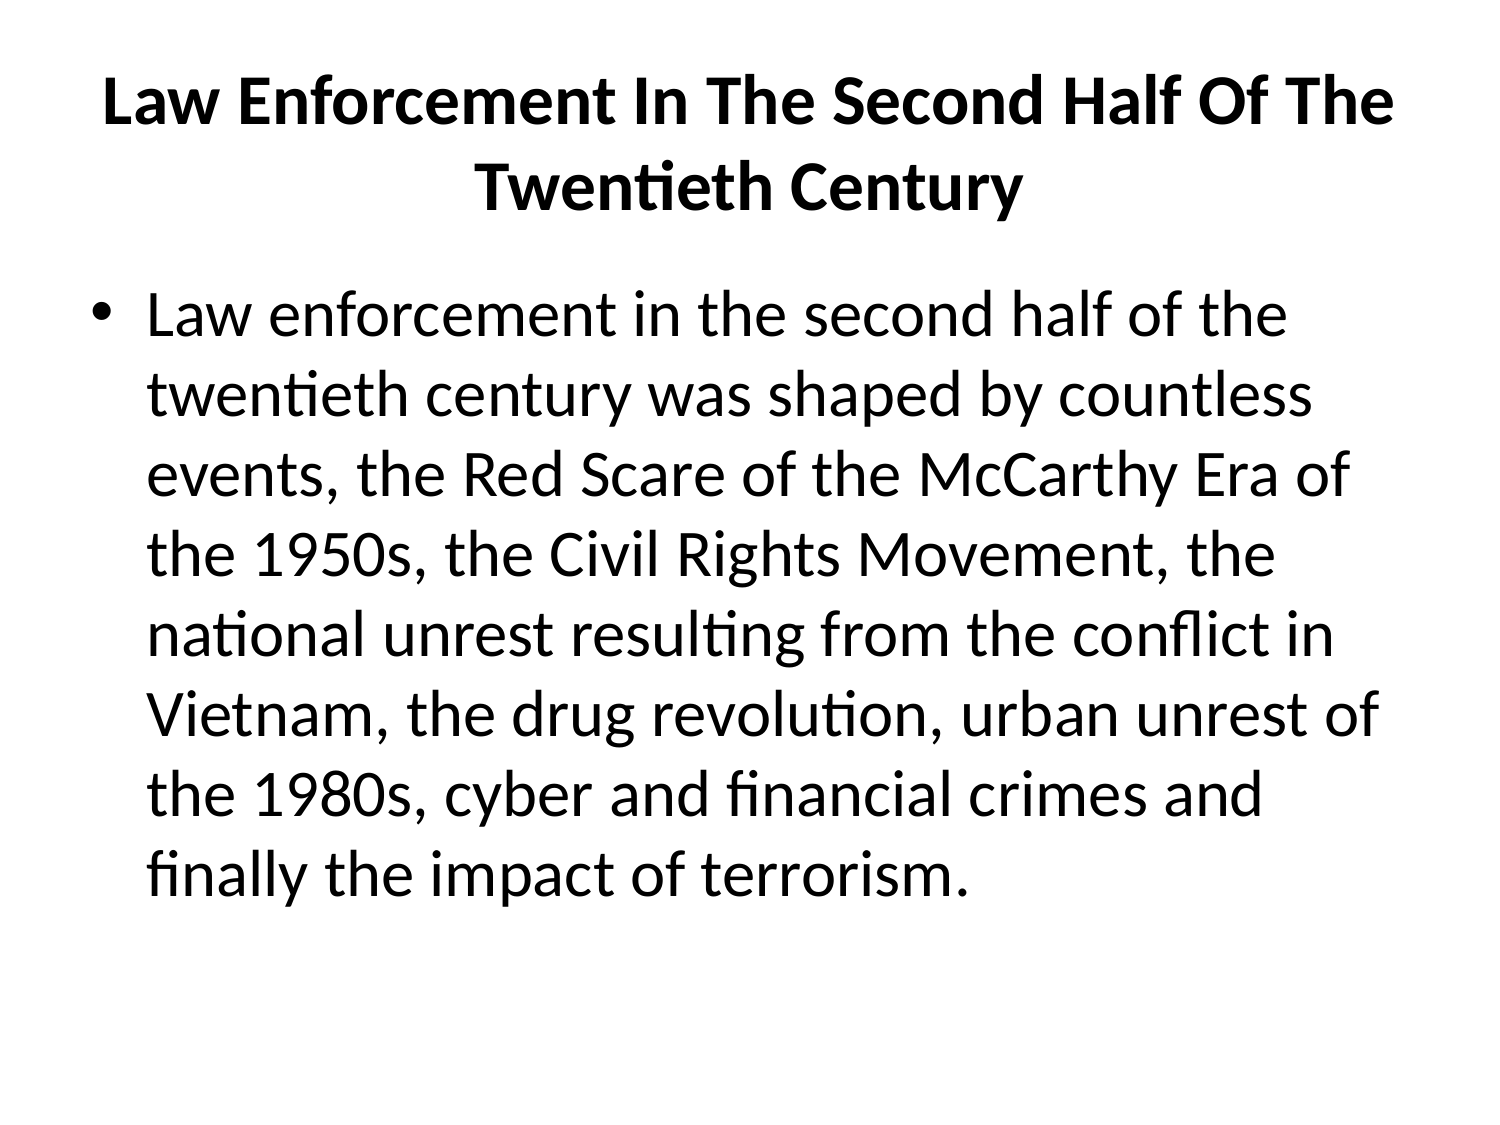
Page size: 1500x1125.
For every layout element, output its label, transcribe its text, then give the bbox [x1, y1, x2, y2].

list Law enforcement in the second half of the twentieth century was shaped by countless events, the Red Scare of the McCarthy Era of the 1950s, the Civil Rights Movement, the national unrest resulting from the conflict in Vietnam, the drug revolution, urban unrest of the 1980s, cyber and financial crimes and finally the impact of terrorism. [75, 262, 1425, 1005]
title Law Enforcement In The Second Half Of The Twentieth Century [75, 45, 1425, 233]
